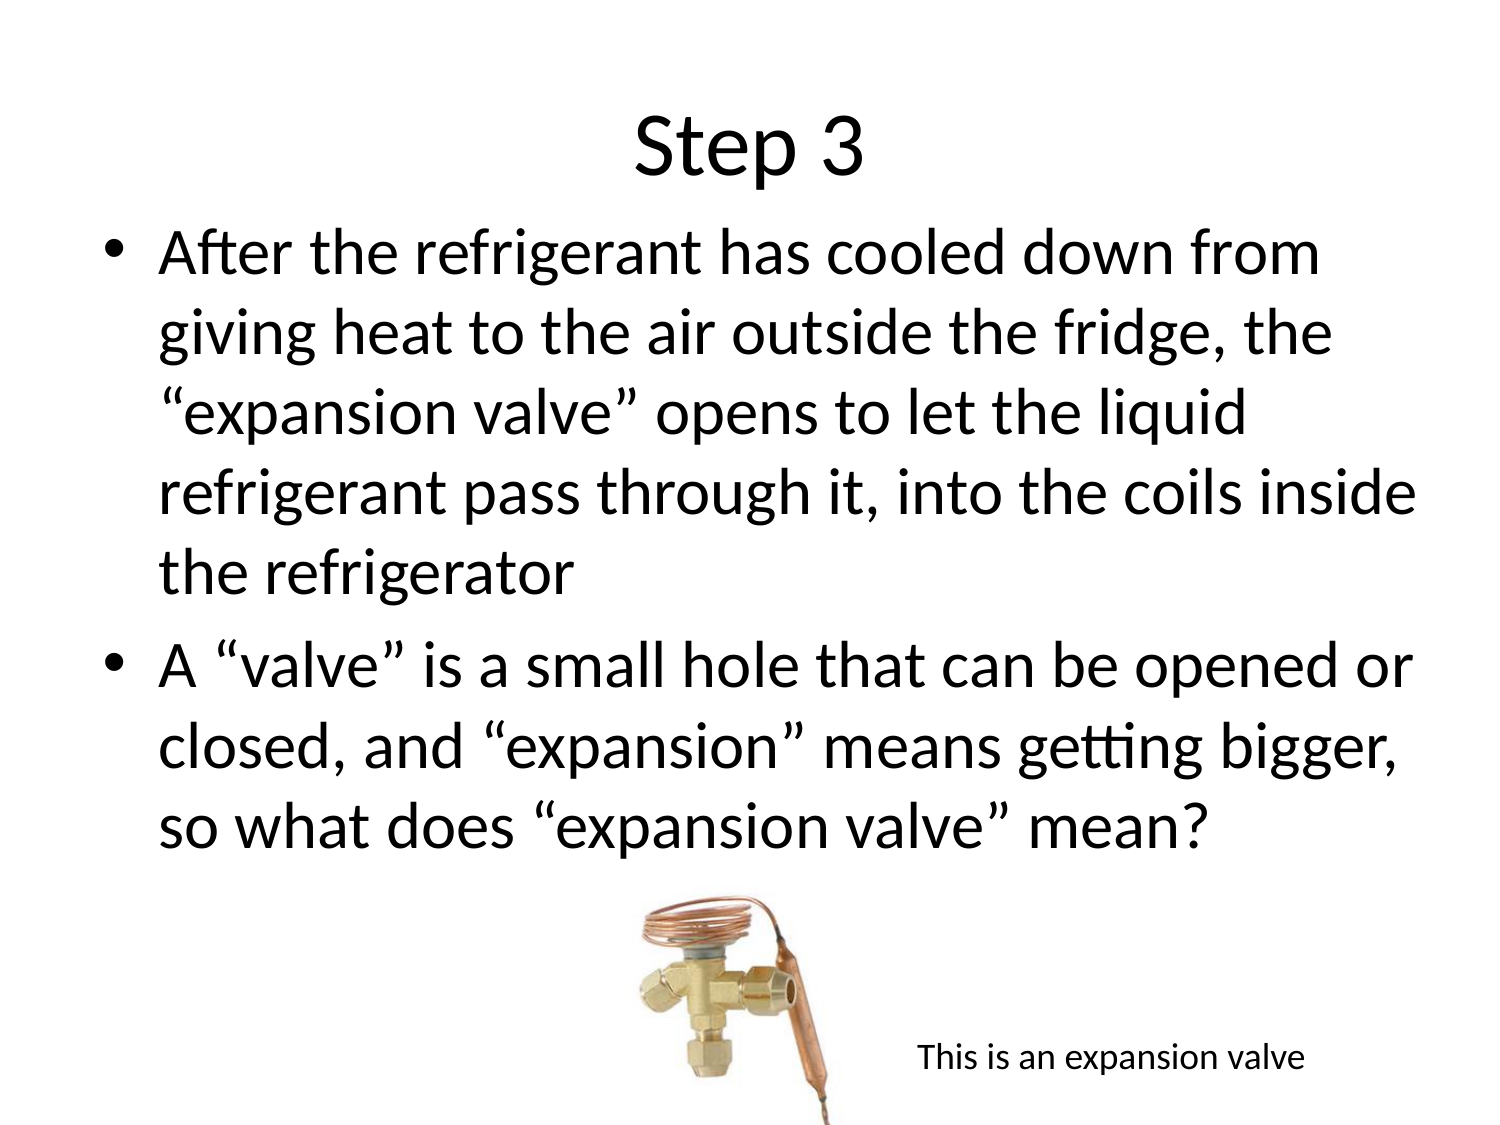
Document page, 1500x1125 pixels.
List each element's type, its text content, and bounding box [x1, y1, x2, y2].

picture [574, 884, 888, 1125]
list After the refrigerant has cooled down from giving heat to the air outside the fridge, the “expansion valve” opens to let the liquid refrigerant pass through it, into the coils inside the refrigerator A “valve” is a small hole that can be opened or closed, and “expansion” means getting bigger, so what does “expansion valve” mean? [87, 200, 1438, 943]
text_box This is an expansion valve [902, 1024, 1322, 1085]
title Step 3 [75, 45, 1425, 233]
